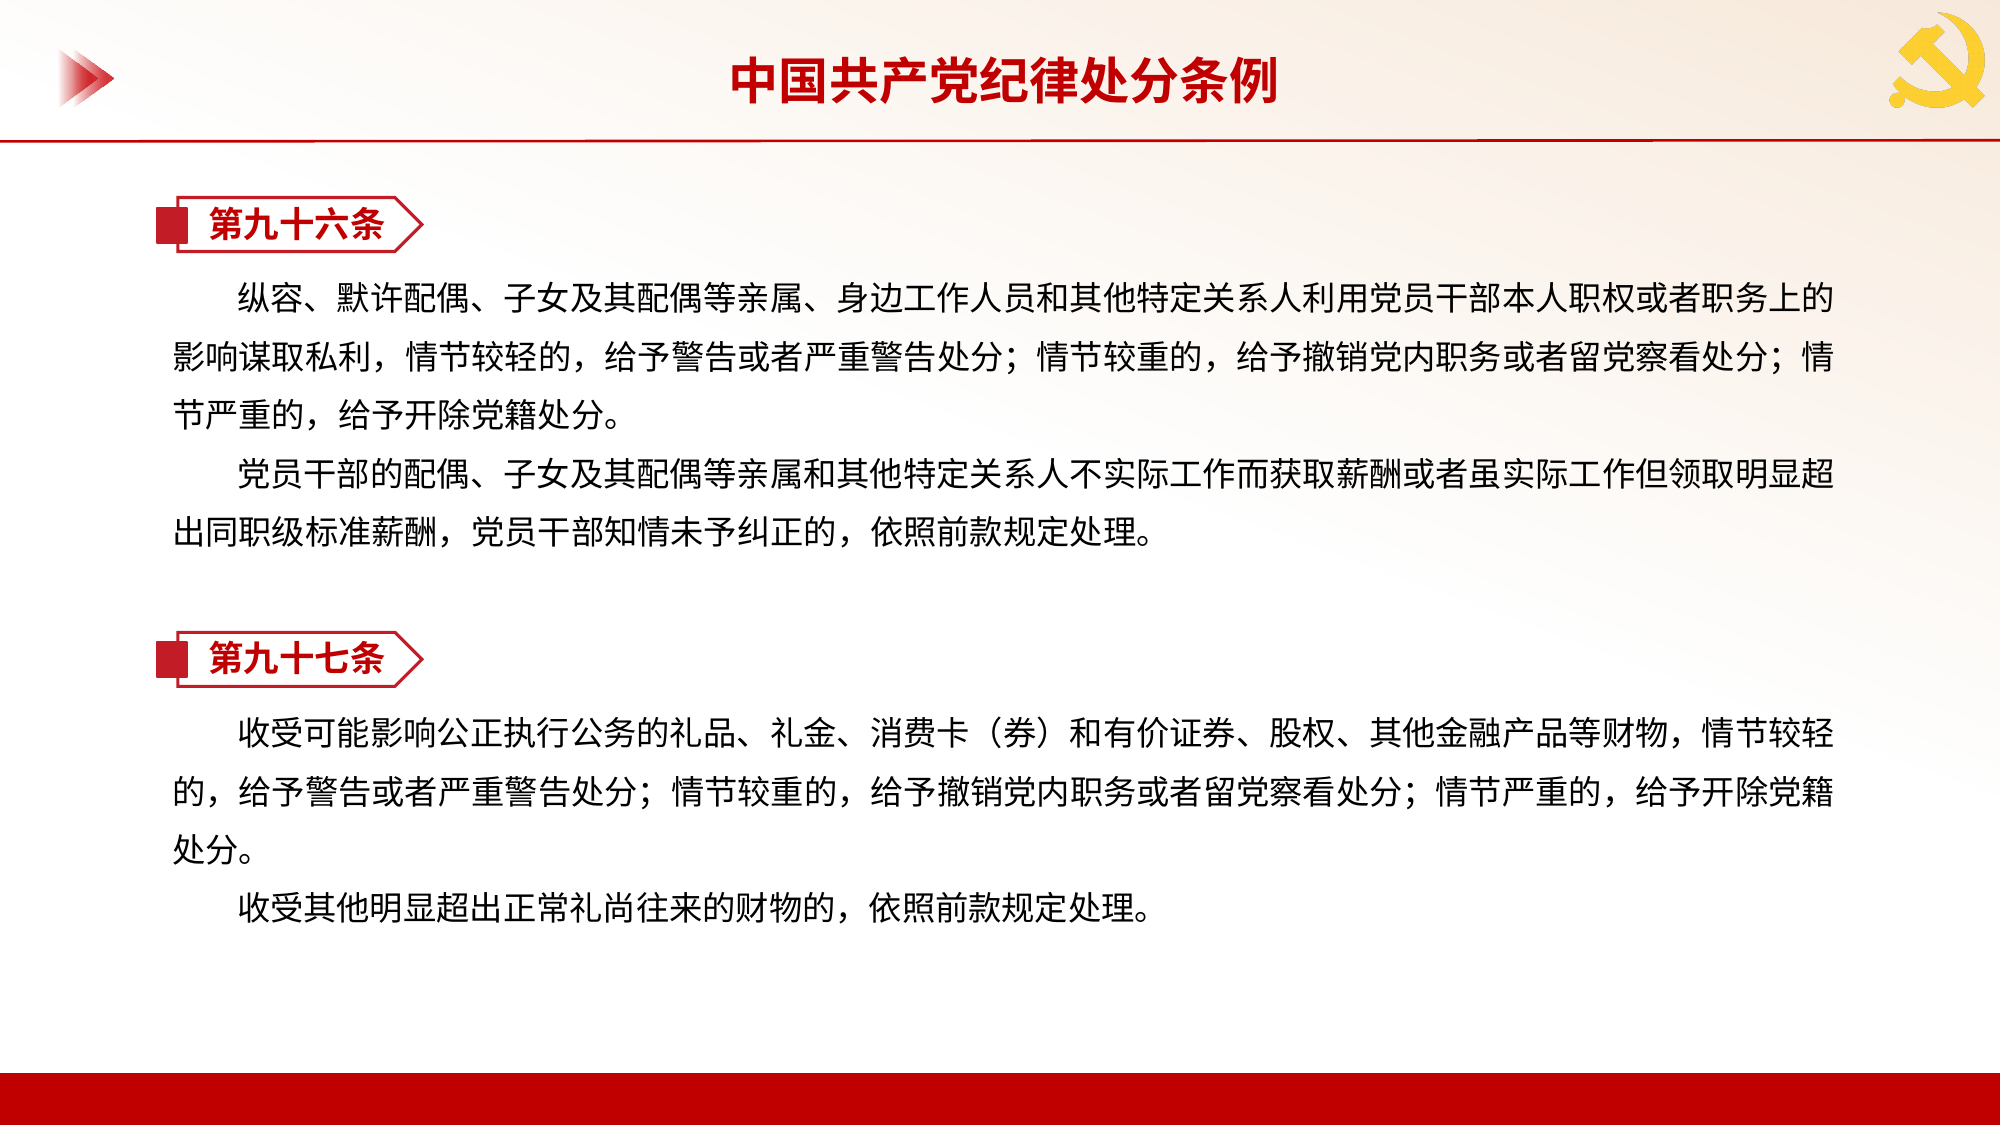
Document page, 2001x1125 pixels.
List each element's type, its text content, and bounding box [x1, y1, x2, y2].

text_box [156, 629, 422, 687]
picture [1889, 12, 1985, 108]
text_box 收受可能影响公正执行公务的礼品、礼金、消费卡（券）和有价证券、股权、其他金融产品等财物，情节较轻的，给予警告或者严重警告处分；情节较重的，给予撤销党内职务或者留党察看处分；情节严重的，给予开除党籍处分。 收受其他明显超出正常礼尚往来的财物的，依照前款规定处理。 [157, 686, 1850, 768]
text_box [0, 1072, 2000, 1125]
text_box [156, 194, 422, 253]
text_box 纵容、默许配偶、子女及其配偶等亲属、身边工作人员和其他特定关系人利用党员干部本人职权或者职务上的影响谋取私利，情节较轻的，给予警告或者严重警告处分；情节较重的，给予撤销党内职务或者留党察看处分；情节严重的，给予开除党籍处分。 党员干部的配偶、子女及其配偶等亲属和其他特定关系人不实际工作而获取薪酬或者虽实际工作但领取明显超出同职级标准薪酬，党员干部知情未予纠正的，依照前款规定处理。 [157, 251, 1850, 334]
text_box 中国共产党纪律处分条例 [303, 29, 1705, 117]
